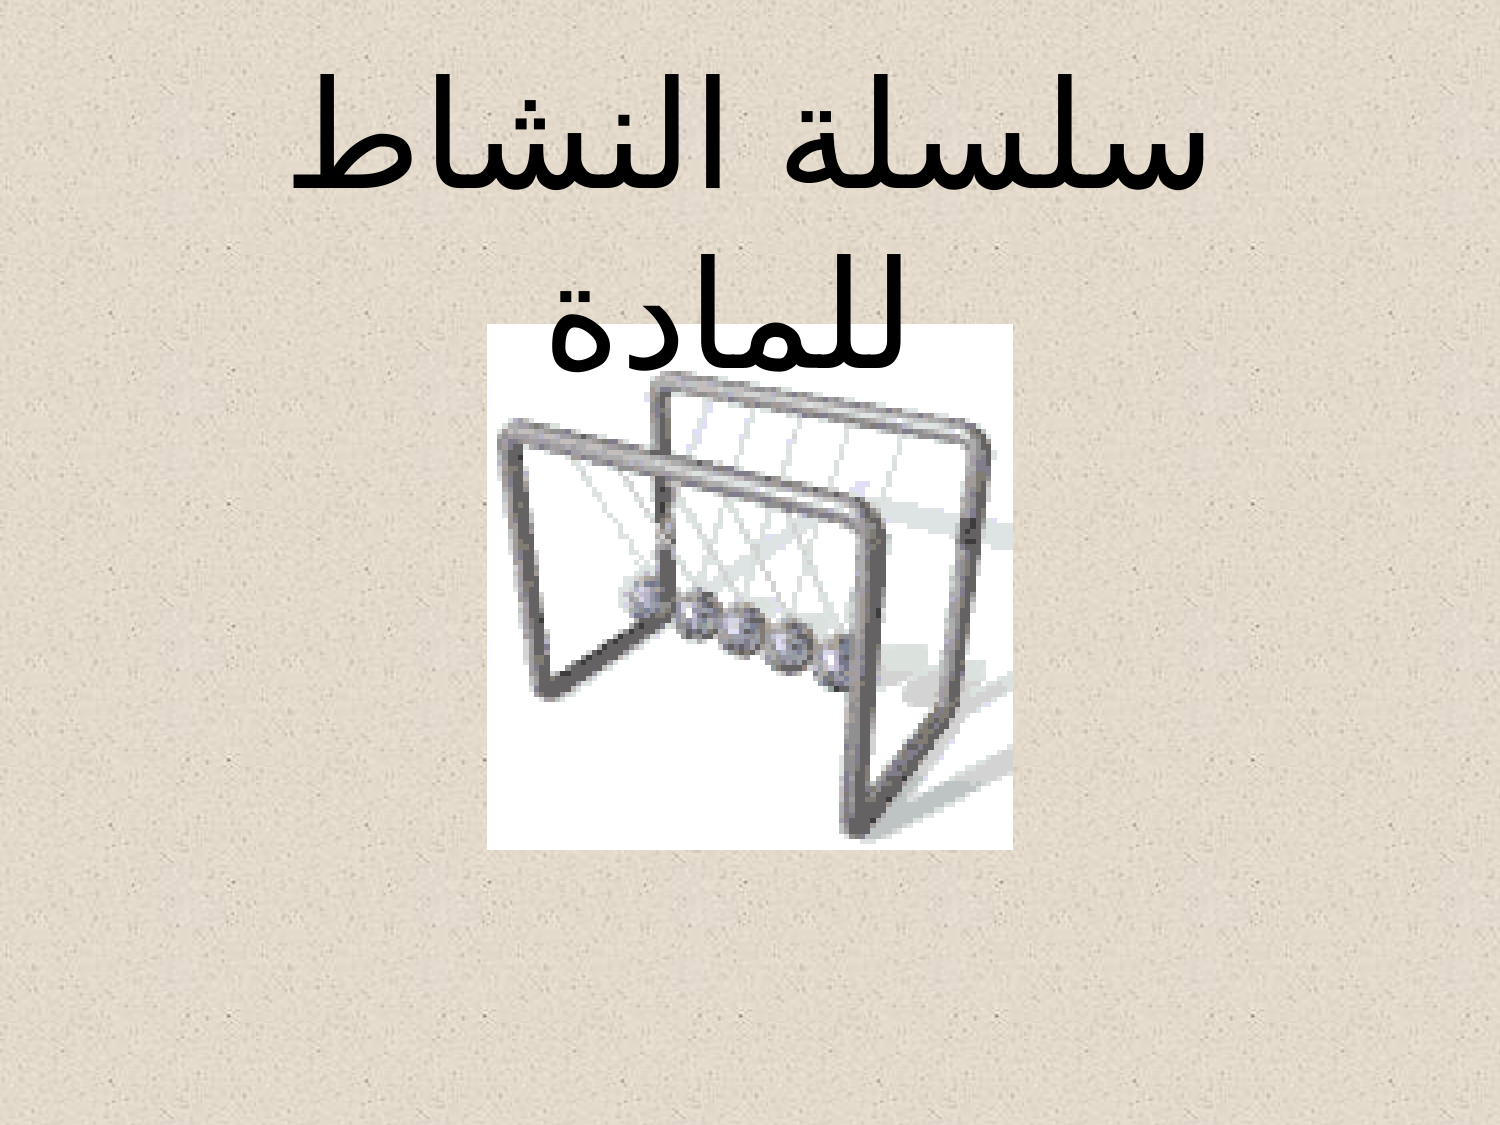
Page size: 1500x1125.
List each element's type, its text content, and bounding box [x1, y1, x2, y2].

picture [0, 0, 1500, 1125]
title سلسلة النشاط للمادة [112, 125, 1388, 313]
